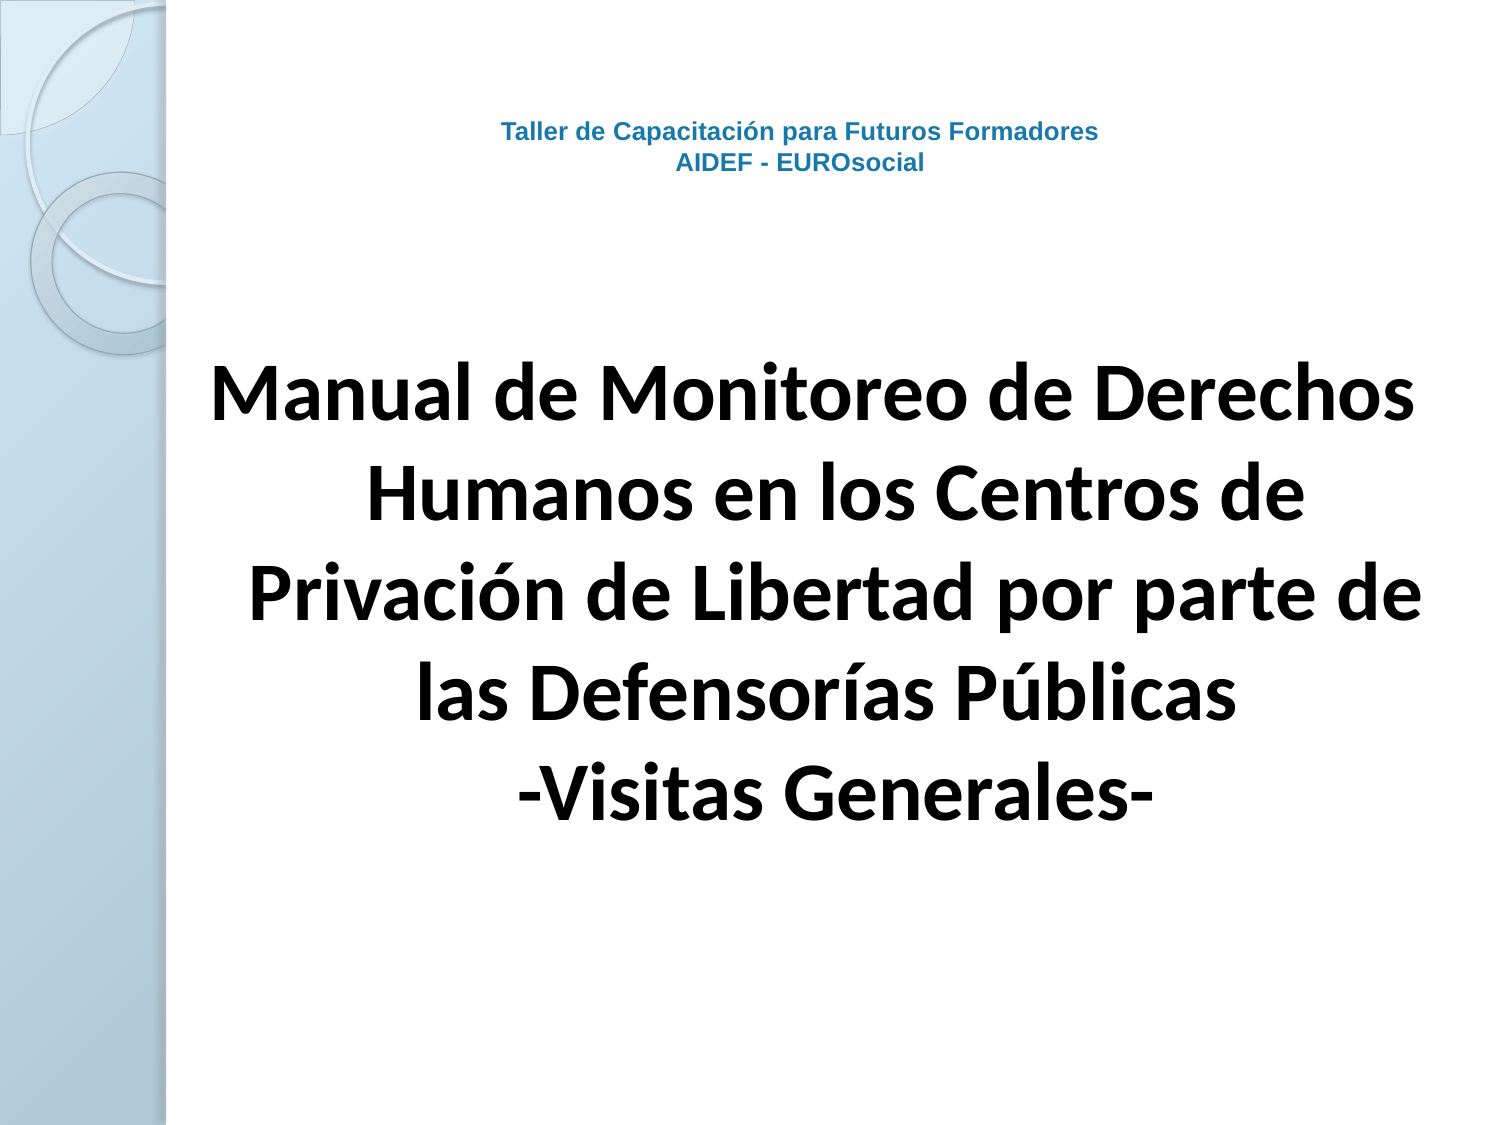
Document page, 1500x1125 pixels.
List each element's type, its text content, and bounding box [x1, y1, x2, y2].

list Manual de Monitoreo de Derechos Humanos en los Centros de Privación de Libertad por parte de las Defensorías Públicas -Visitas Generales- [147, 237, 1466, 1025]
title Taller de Capacitación para Futuros Formadores AIDEF - EUROsocial [147, 42, 1454, 231]
